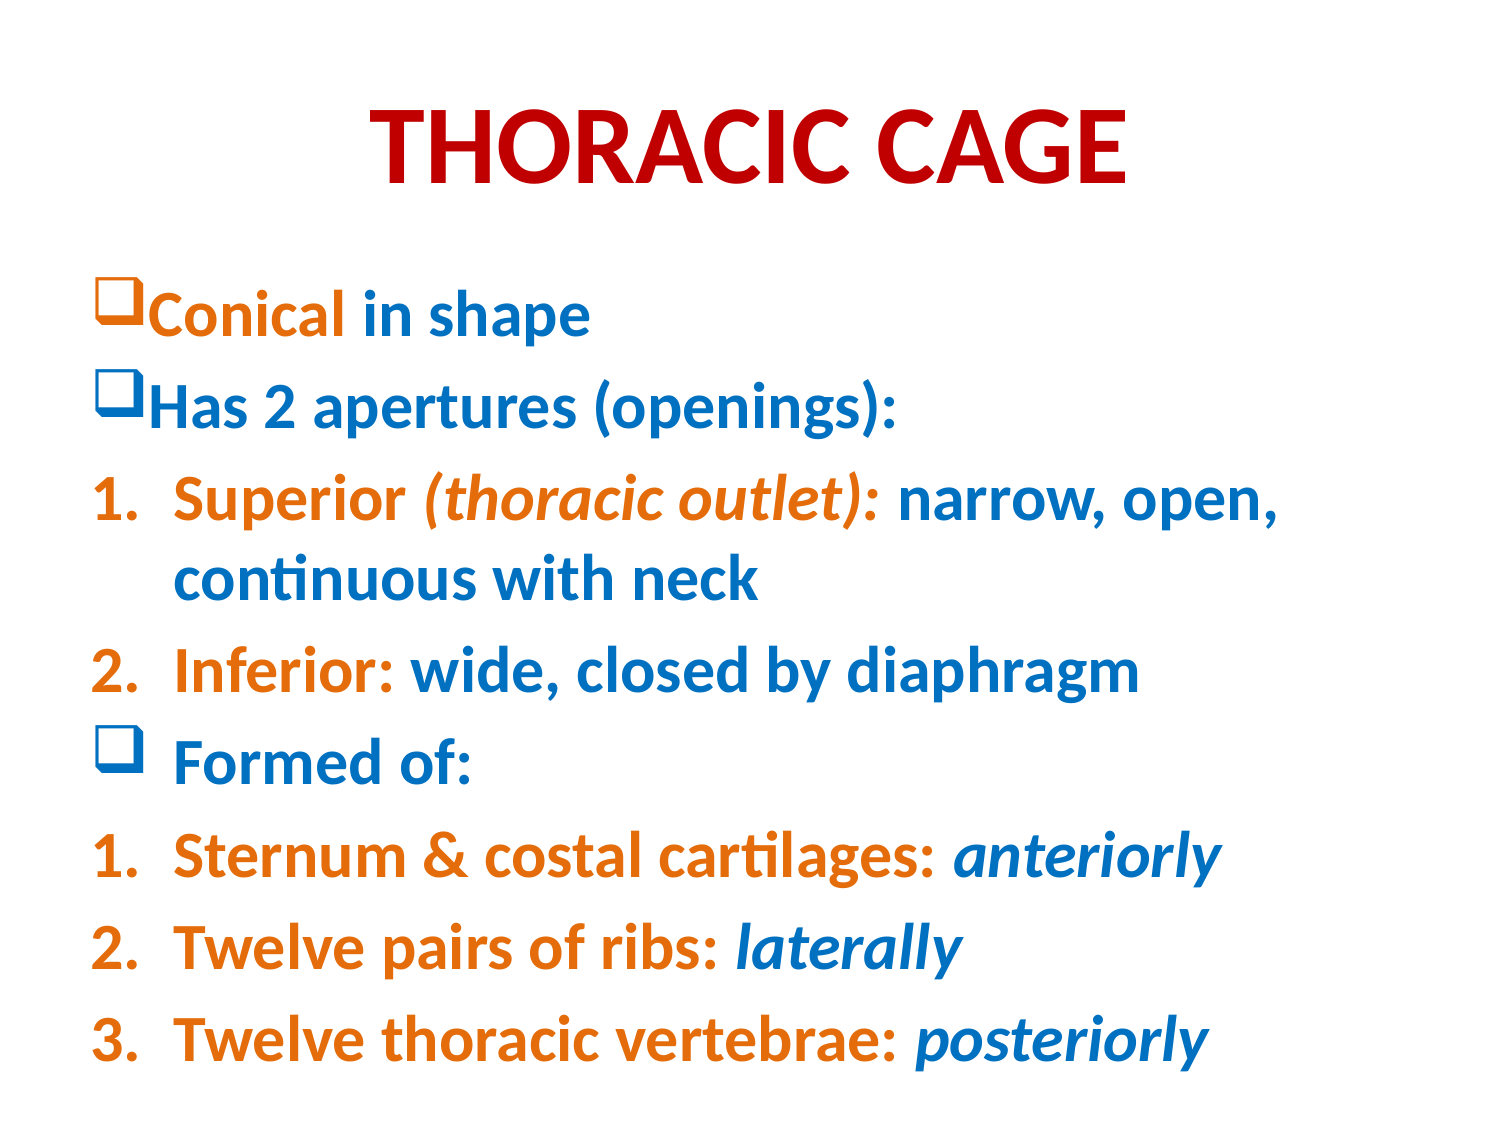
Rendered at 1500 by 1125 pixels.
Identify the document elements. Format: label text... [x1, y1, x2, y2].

title THORACIC CAGE [75, 45, 1425, 233]
list Conical in shape Has 2 apertures (openings): Superior (thoracic outlet): narrow, open, continuous with neck Inferior: wide, closed by diaphragm Formed of: Sternum & costal cartilages: anteriorly Twelve pairs of ribs: laterally Twelve thoracic vertebrae: posteriorly [75, 262, 1425, 1088]
